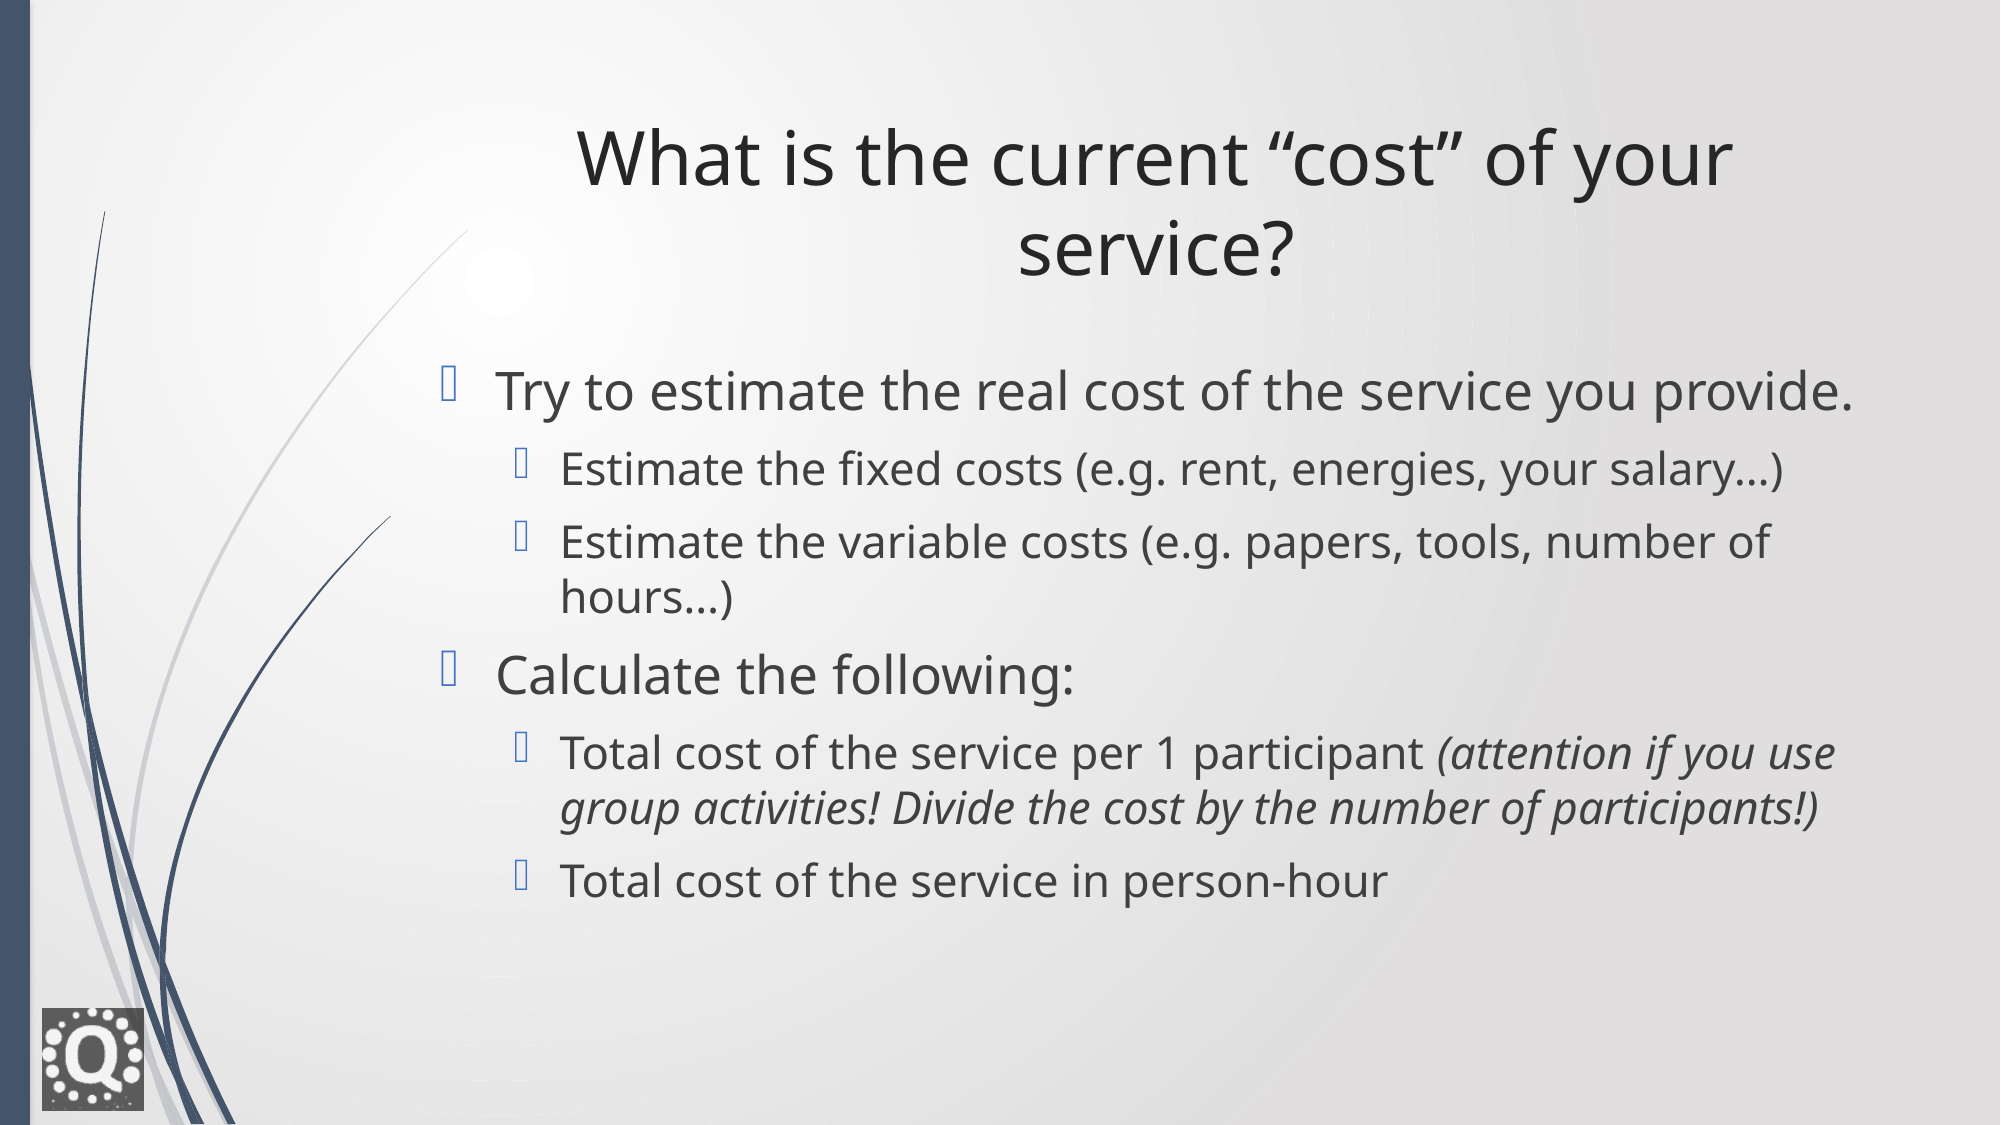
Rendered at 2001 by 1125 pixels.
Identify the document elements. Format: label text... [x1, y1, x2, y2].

list Try to estimate the real cost of the service you provide. Estimate the fixed costs (e.g. rent, energies, your salary…) Estimate the variable costs (e.g. papers, tools, number of hours…) Calculate the following: Total cost of the service per 1 participant (attention if you use group activities! Divide the cost by the number of participants!) Total cost of the service in person-hour [424, 350, 1888, 970]
picture [42, 1008, 144, 1111]
title What is the current “cost” of your service? [425, 102, 1888, 313]
